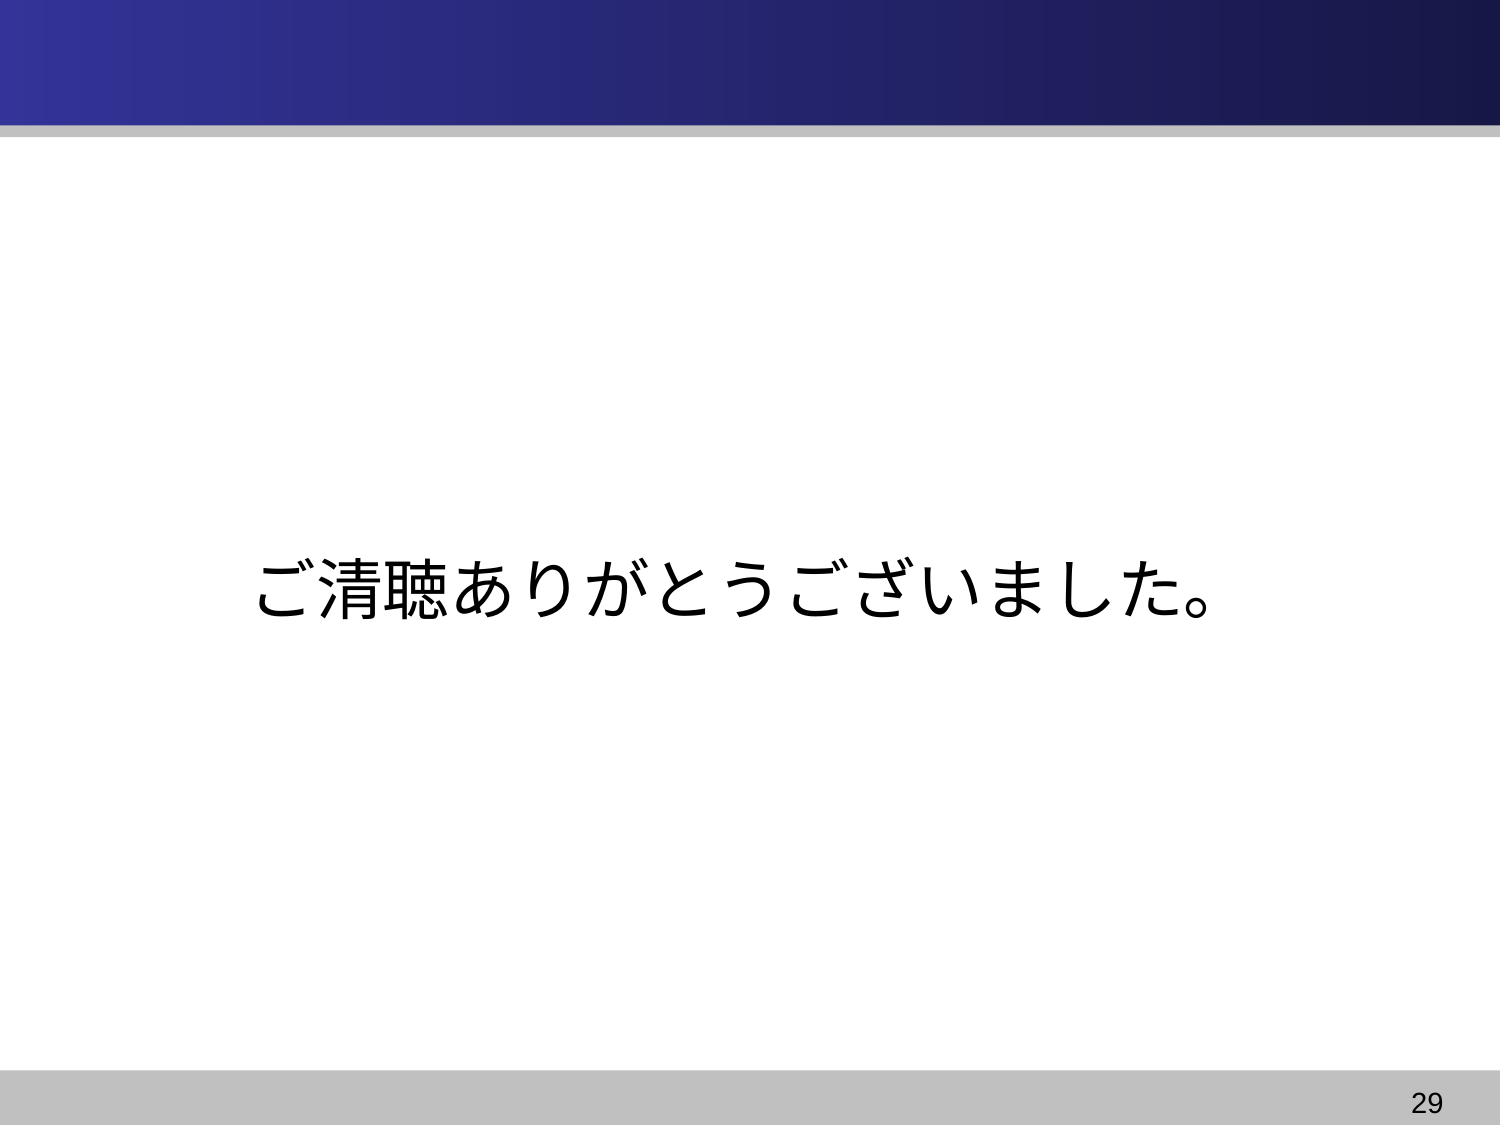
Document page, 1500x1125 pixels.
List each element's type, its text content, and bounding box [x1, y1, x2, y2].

slide_number 29 [1108, 1085, 1459, 1118]
list ご清聴ありがとうございました。 [75, 167, 1425, 1012]
